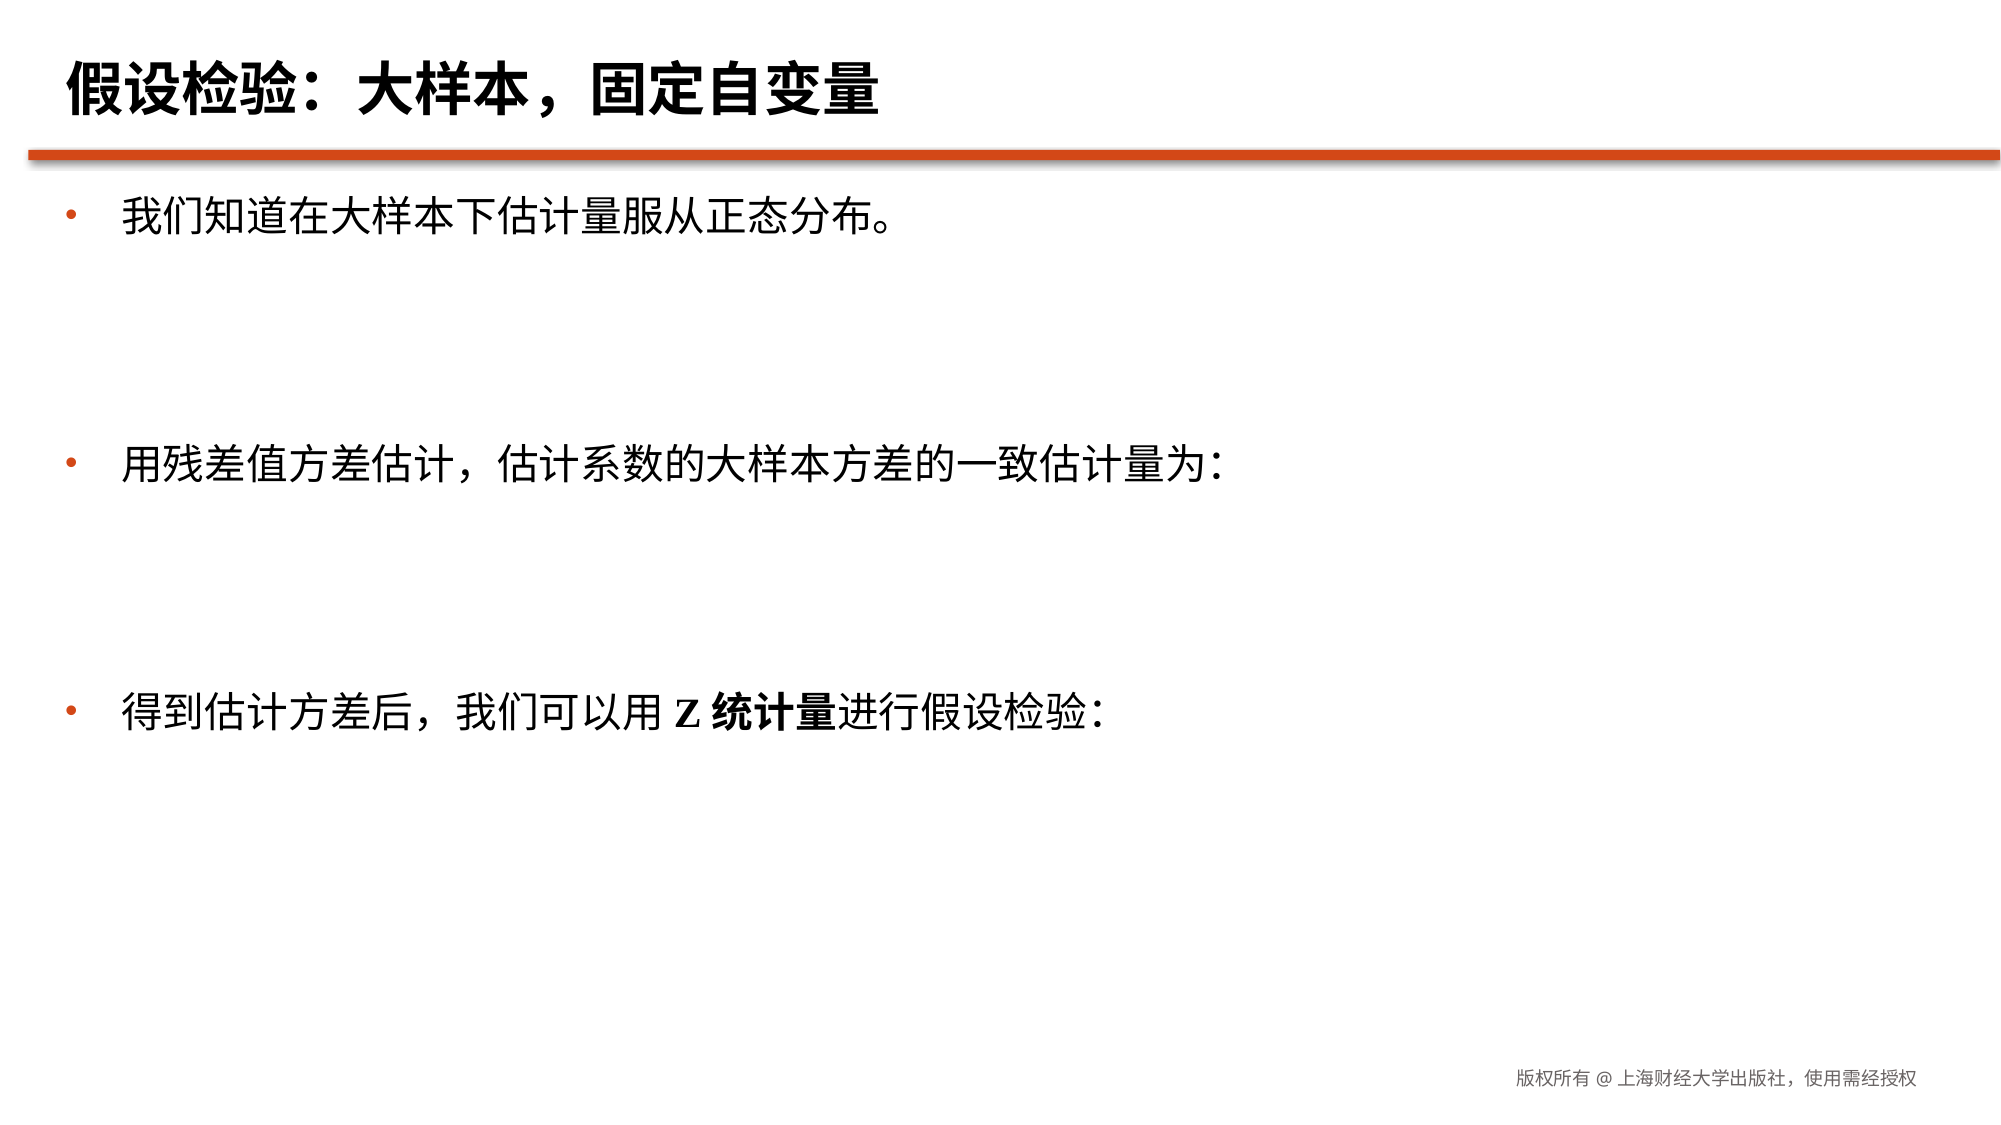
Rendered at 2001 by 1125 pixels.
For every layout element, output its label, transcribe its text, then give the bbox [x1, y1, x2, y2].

title 假设检验：大样本，固定自变量 [50, 50, 1825, 138]
footer 版权所有@上海财经大学出版社，使用需经授权 [1483, 1046, 1950, 1109]
